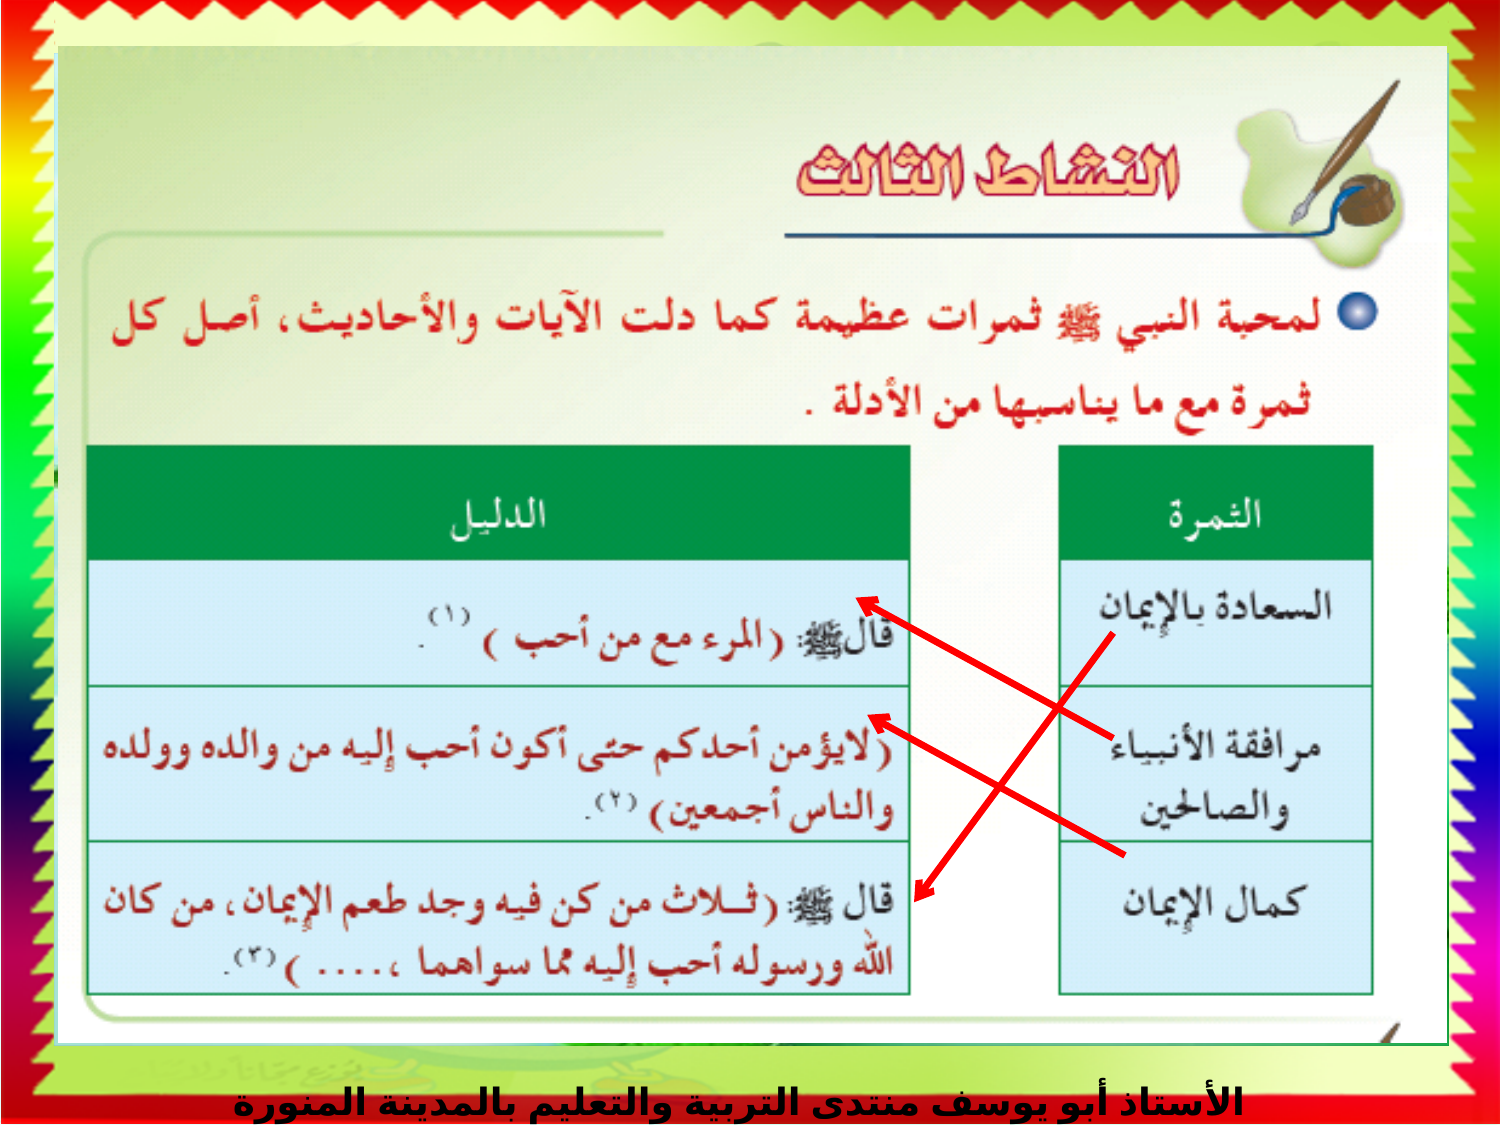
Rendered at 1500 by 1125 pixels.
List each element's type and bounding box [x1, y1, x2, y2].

text_box [878, 667, 1149, 868]
picture [0, 0, 1500, 1125]
text_box [855, 597, 1114, 739]
text_box [866, 714, 1126, 856]
